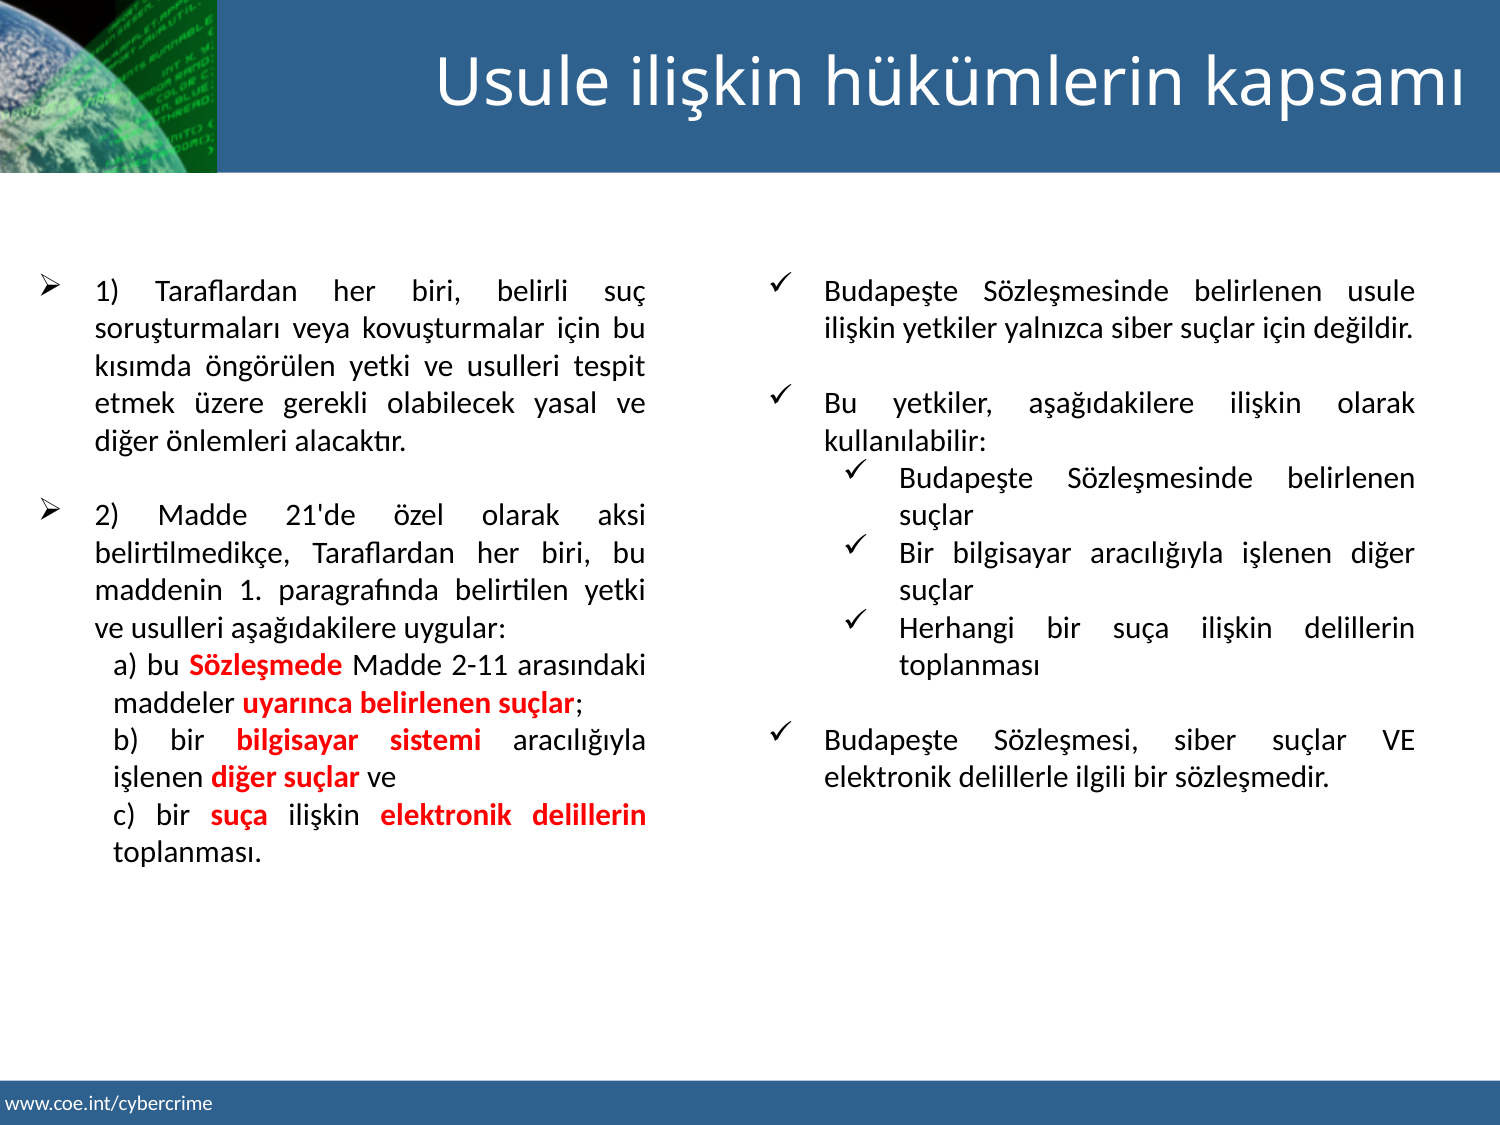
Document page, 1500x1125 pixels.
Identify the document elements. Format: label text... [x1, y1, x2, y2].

picture [0, 0, 217, 173]
text_box 1) Taraflardan her biri, belirli suç soruşturmaları veya kovuşturmalar için bu kısımda öngörülen yetki ve usulleri tespit etmek üzere gerekli olabilecek yasal ve diğer önlemleri alacaktır. 2) Madde 21'de özel olarak aksi belirtilmedikçe, Taraflardan her biri, bu maddenin 1. paragrafında belirtilen yetki ve usulleri aşağıdakilere uygular: a) bu Sözleşmede Madde 2-11 arasındaki maddeler uyarınca belirlenen suçlar; b) bir bilgisayar sistemi aracılığıyla işlenen diğer suçlar ve c) bir suça ilişkin elektronik delillerin toplanması. [23, 262, 662, 877]
text_box Usule ilişkin hükümlerin kapsamı [230, 31, 1483, 126]
text_box Budapeşte Sözleşmesinde belirlenen usule ilişkin yetkiler yalnızca siber suçlar için değildir. Bu yetkiler, aşağıdakilere ilişkin olarak kullanılabilir: Budapeşte Sözleşmesinde belirlenen suçlar Bir bilgisayar aracılığıyla işlenen diğer suçlar Herhangi bir suça ilişkin delillerin toplanması Budapeşte Sözleşmesi, siber suçlar VE elektronik delillerle ilgili bir sözleşmedir. [753, 262, 1432, 802]
